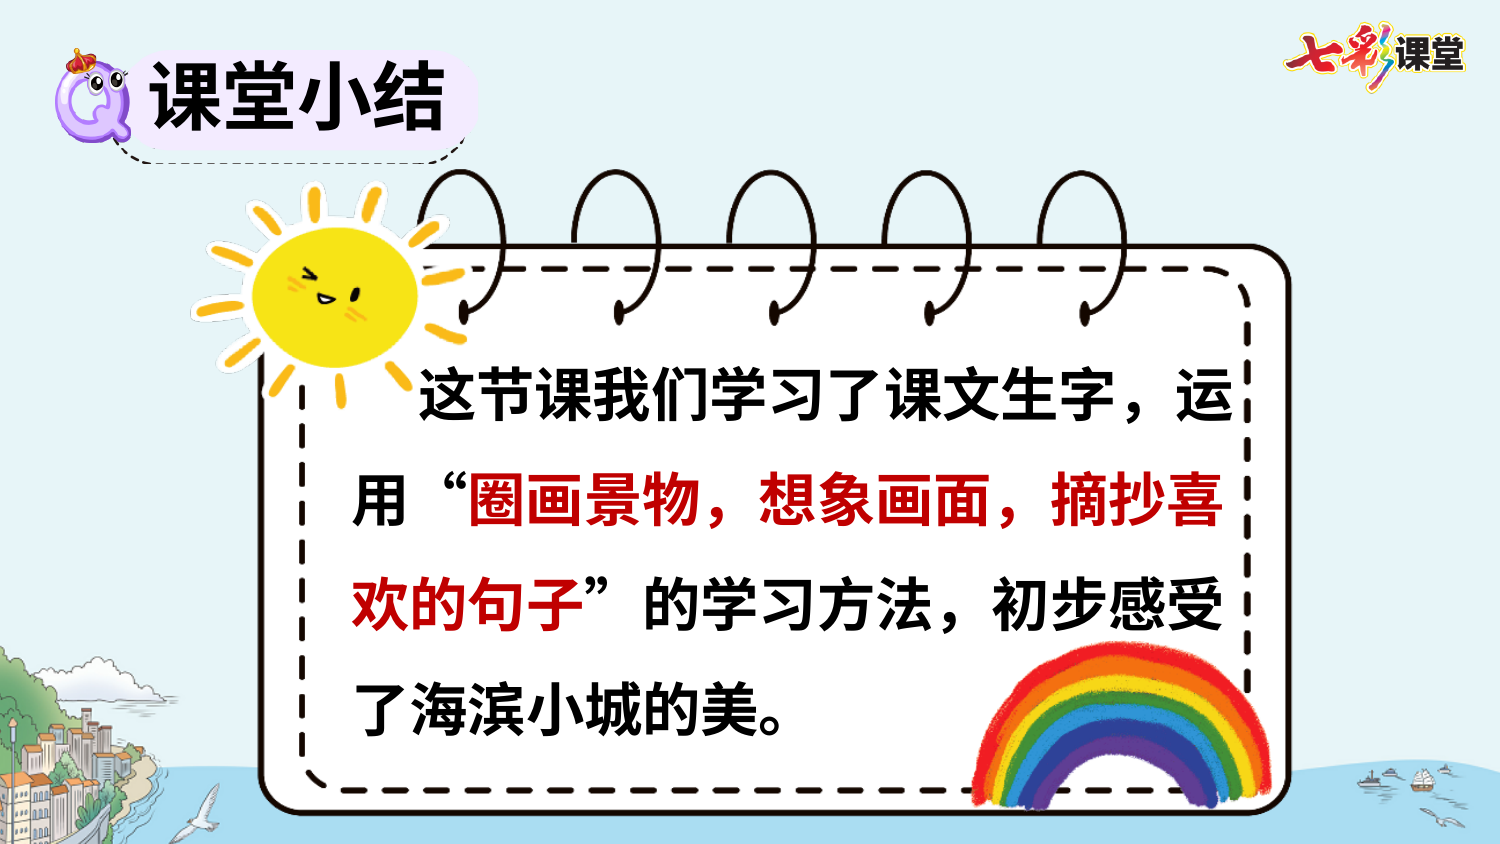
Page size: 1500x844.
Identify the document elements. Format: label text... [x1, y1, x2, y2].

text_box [170, 150, 1313, 844]
picture [0, 0, 1500, 844]
text_box 课堂小结 [135, 43, 484, 145]
